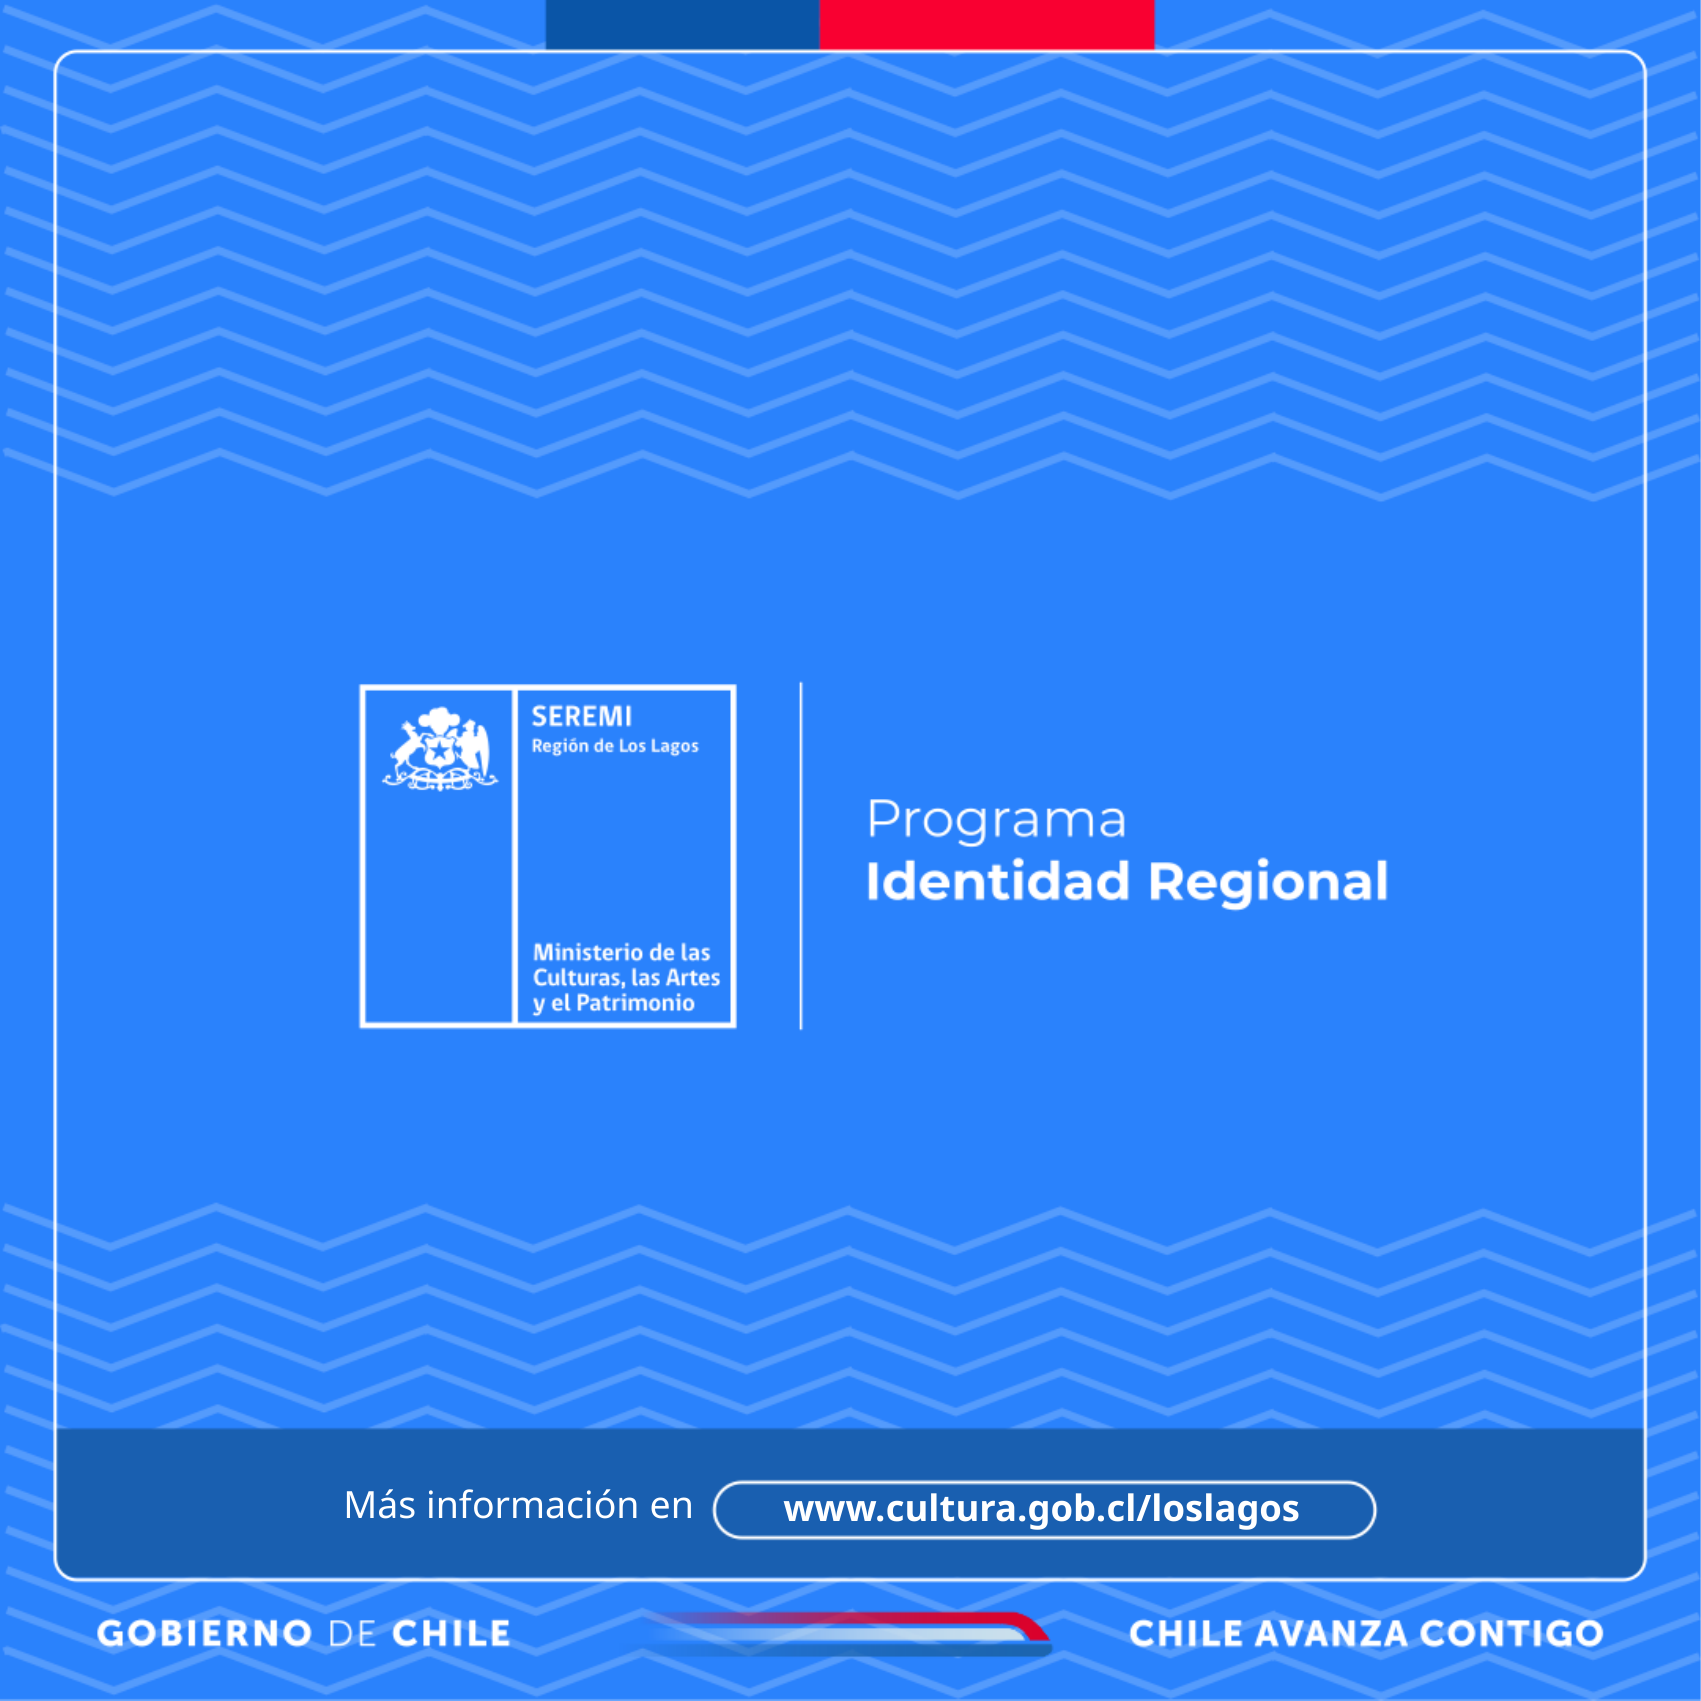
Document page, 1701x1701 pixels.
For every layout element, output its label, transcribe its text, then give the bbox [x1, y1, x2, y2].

text_box Más información en [328, 1473, 710, 1534]
text_box www.cultura.gob.cl/loslagos [768, 1478, 1317, 1537]
